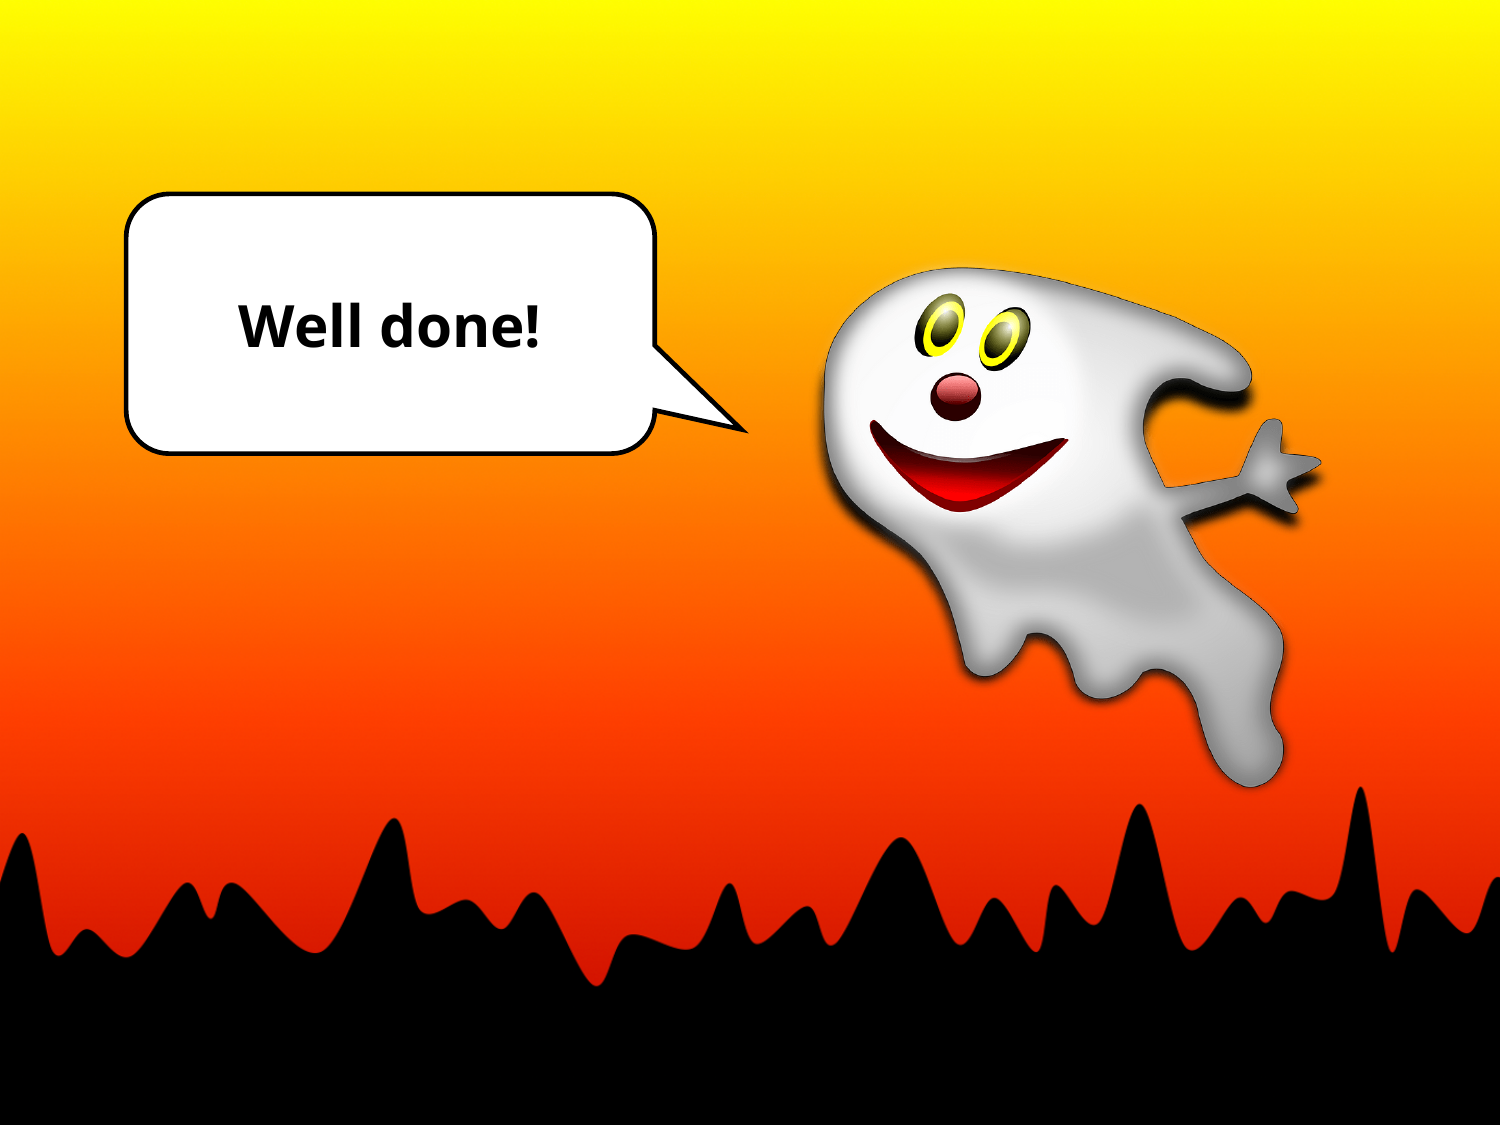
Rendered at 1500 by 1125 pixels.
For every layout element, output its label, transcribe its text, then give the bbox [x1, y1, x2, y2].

picture [0, 0, 1500, 1125]
text_box Well done! [125, 192, 745, 455]
